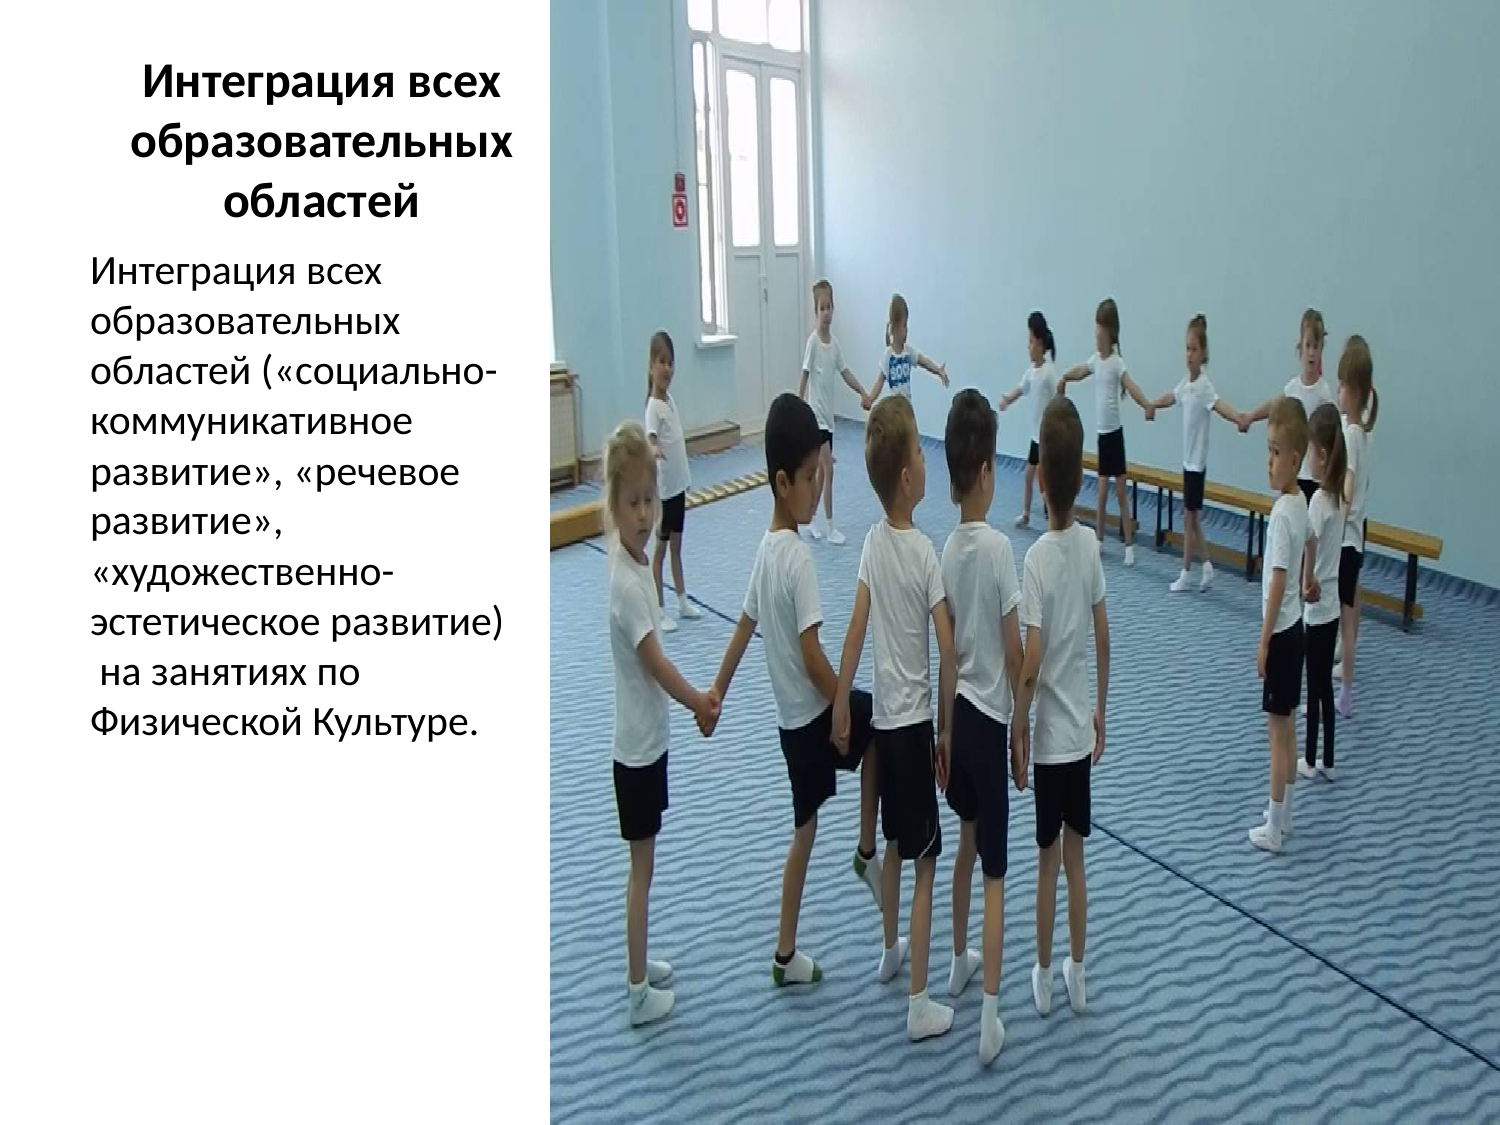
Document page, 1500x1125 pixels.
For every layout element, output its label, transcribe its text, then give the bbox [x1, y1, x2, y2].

list Интеграция всех образовательных областей («социально-коммуникативное развитие», «речевое развитие», «художественно-эстетическое развитие) на занятиях по Физической Культуре. [75, 235, 545, 1005]
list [550, 0, 1500, 1125]
title Интеграция всех образовательных областей [75, 44, 545, 235]
